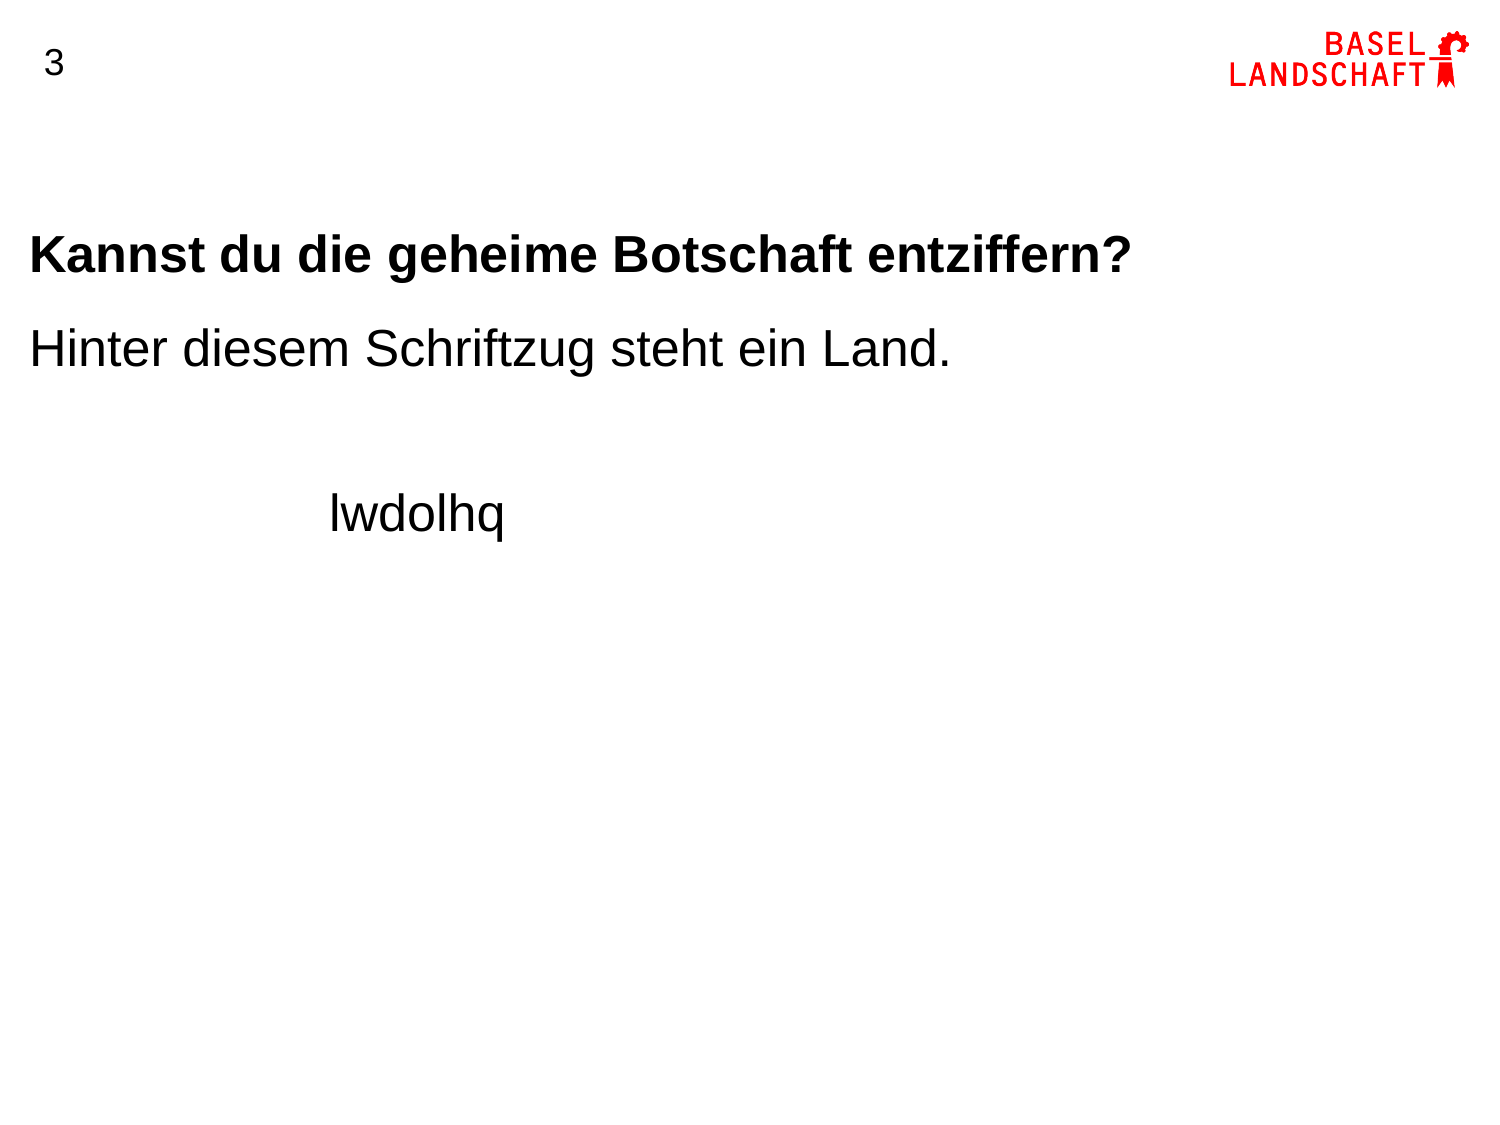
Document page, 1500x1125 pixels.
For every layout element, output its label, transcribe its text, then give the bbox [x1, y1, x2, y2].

picture [819, 31, 1469, 159]
list Hinter diesem Schriftzug steht ein Land. lwdolhq [29, 321, 1471, 1096]
slide_number 3 [29, 30, 150, 91]
title Kannst du die geheime Botschaft entziffern? [29, 159, 1471, 281]
